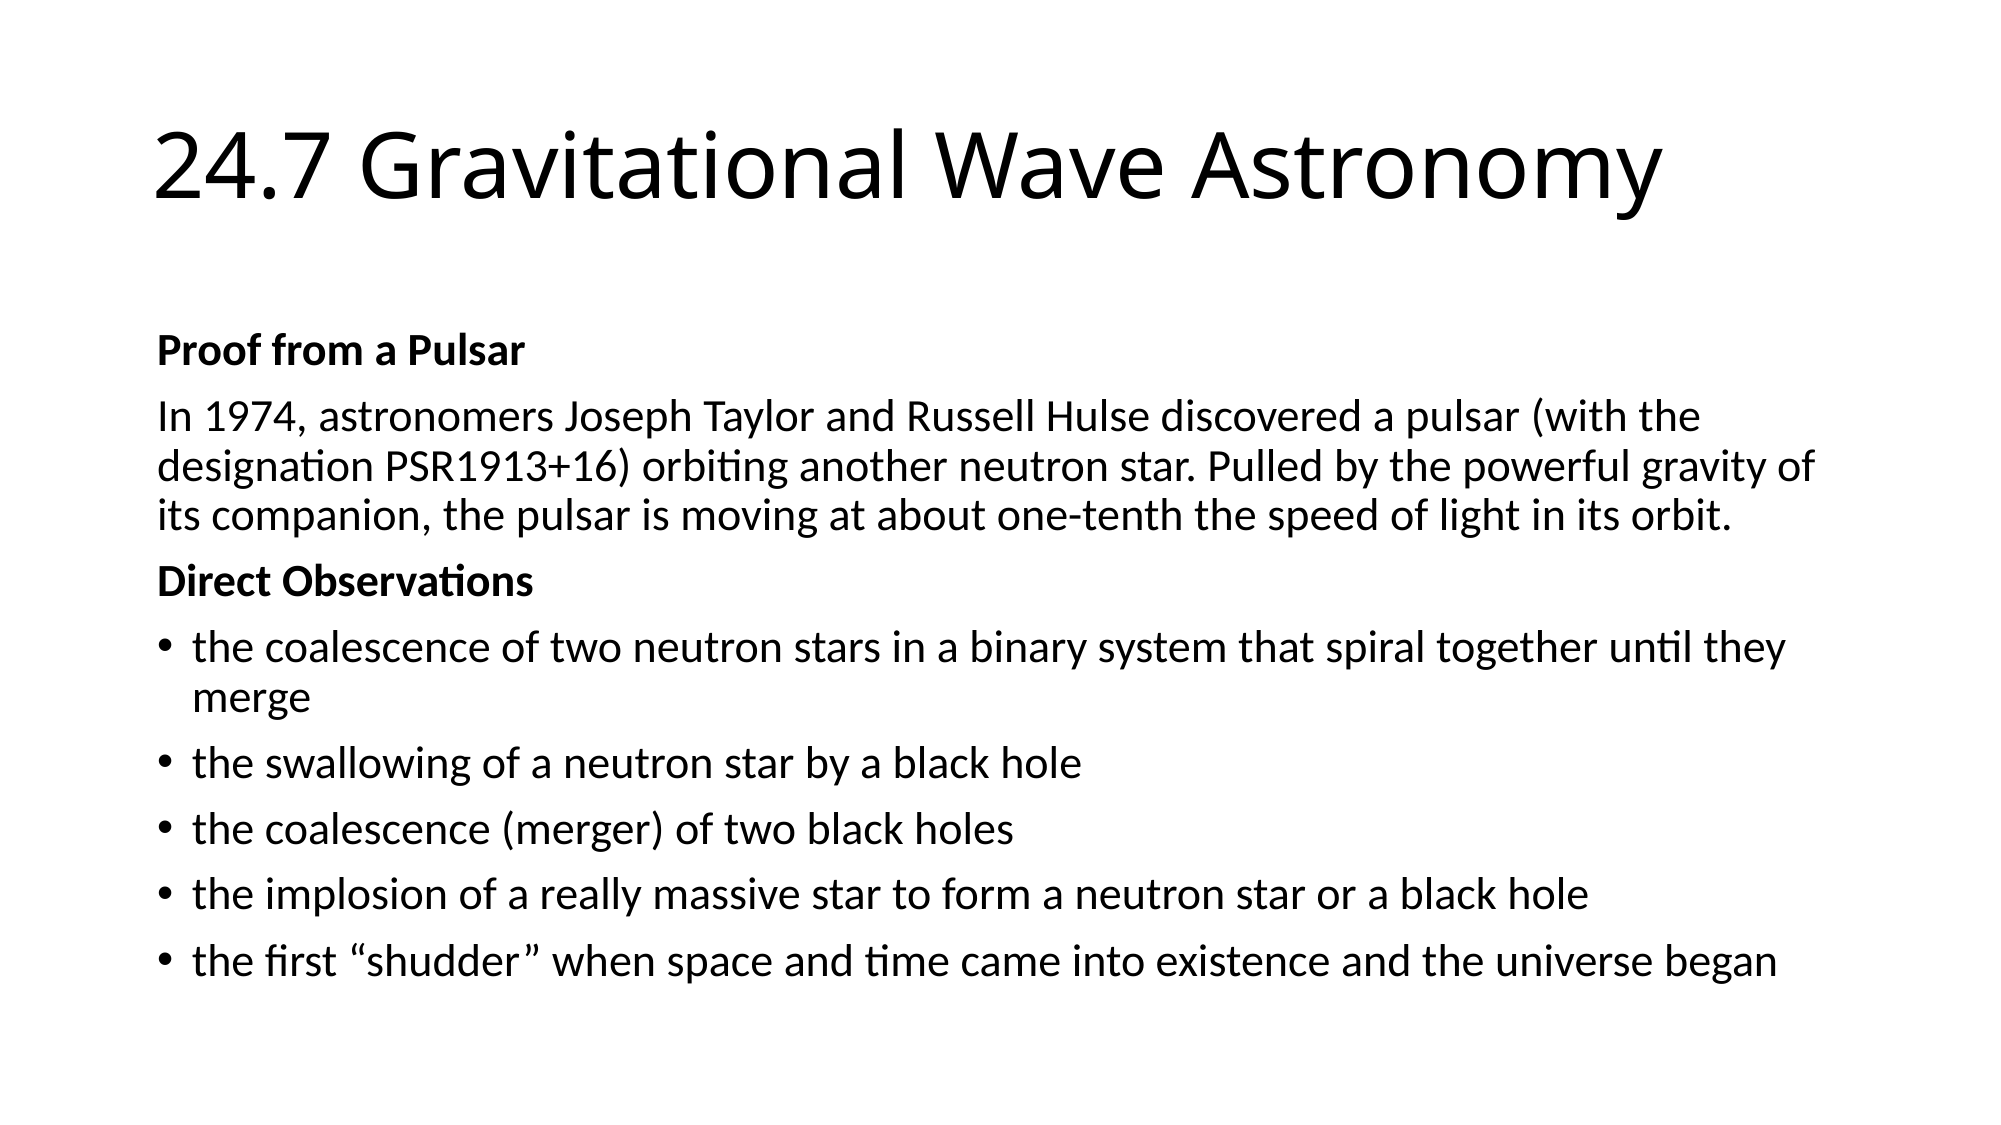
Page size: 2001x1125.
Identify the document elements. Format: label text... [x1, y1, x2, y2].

title 24.7 Gravitational Wave Astronomy [137, 59, 1863, 278]
list Proof from a Pulsar In 1974, astronomers Joseph Taylor and Russell Hulse discovered a pulsar (with the designation PSR1913+16) orbiting another neutron star. Pulled by the powerful gravity of its companion, the pulsar is moving at about one-tenth the speed of light in its orbit. Direct Observations the coalescence of two neutron stars in a binary system that spiral together until they merge the swallowing of a neutron star by a black hole the coalescence (merger) of two black holes the implosion of a really massive star to form a neutron star or a black hole the first “shudder” when space and time came into existence and the universe began [142, 318, 1868, 1066]
